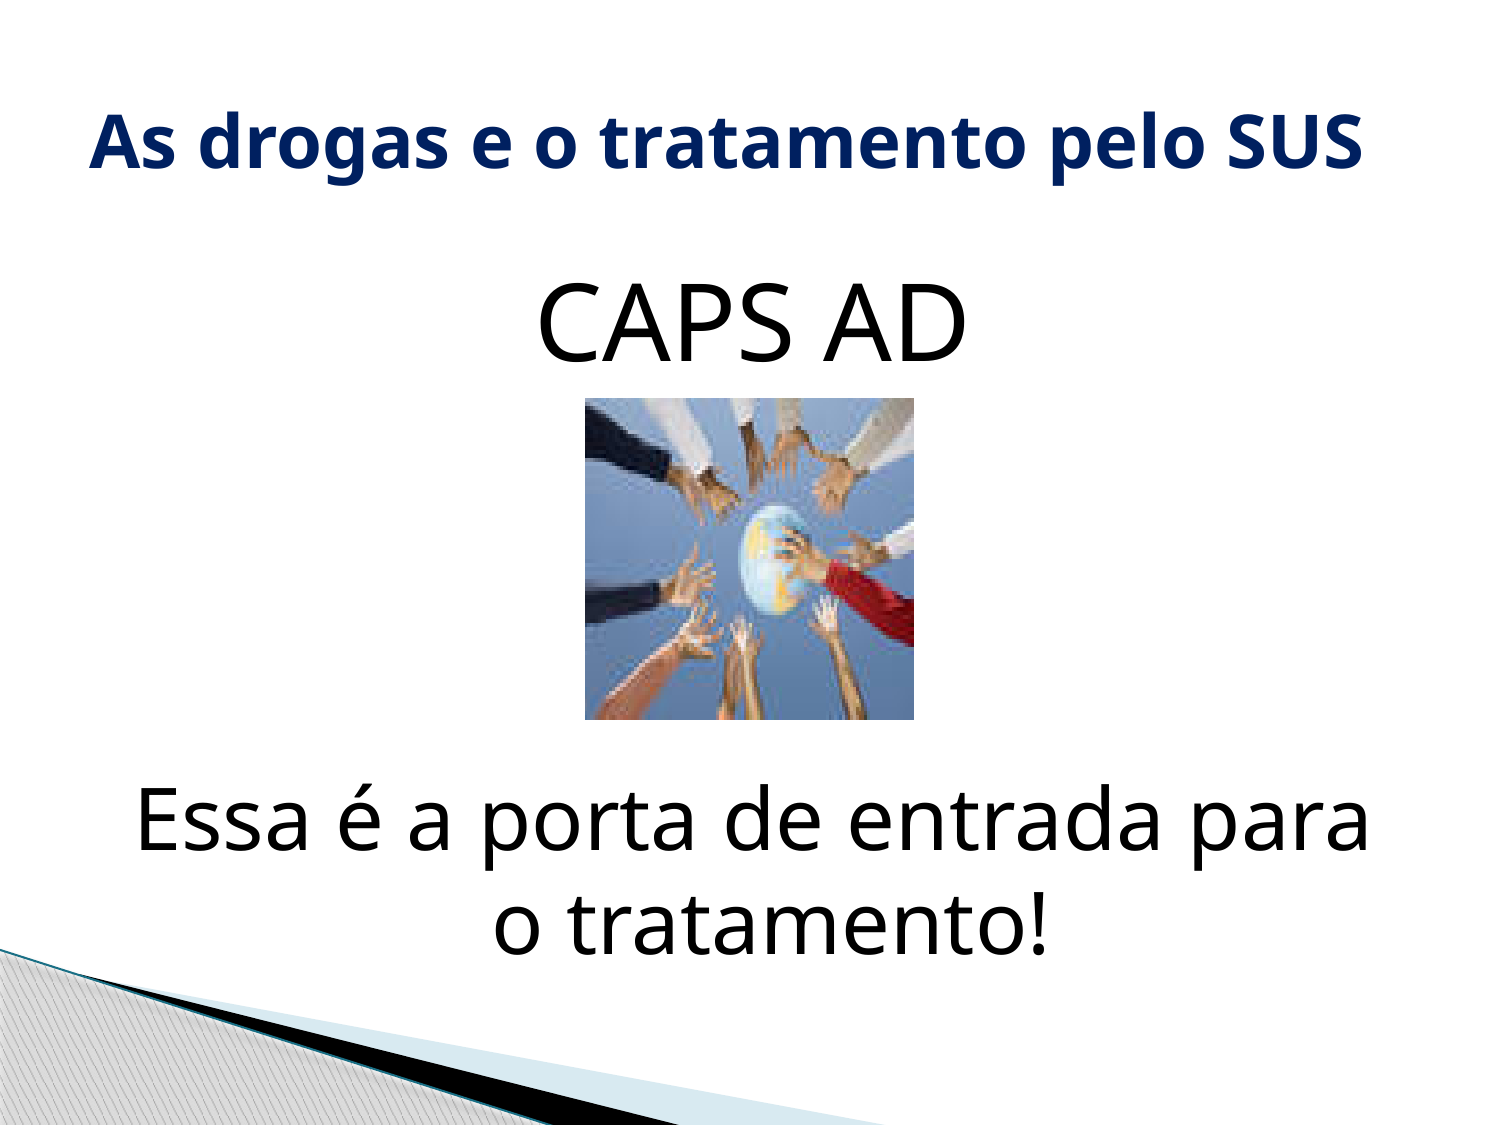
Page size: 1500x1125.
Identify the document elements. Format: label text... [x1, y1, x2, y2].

title As drogas e o tratamento pelo SUS [75, 45, 1425, 233]
list CAPS AD Essa é a porta de entrada para o tratamento! [70, 246, 1421, 989]
picture [585, 398, 915, 720]
